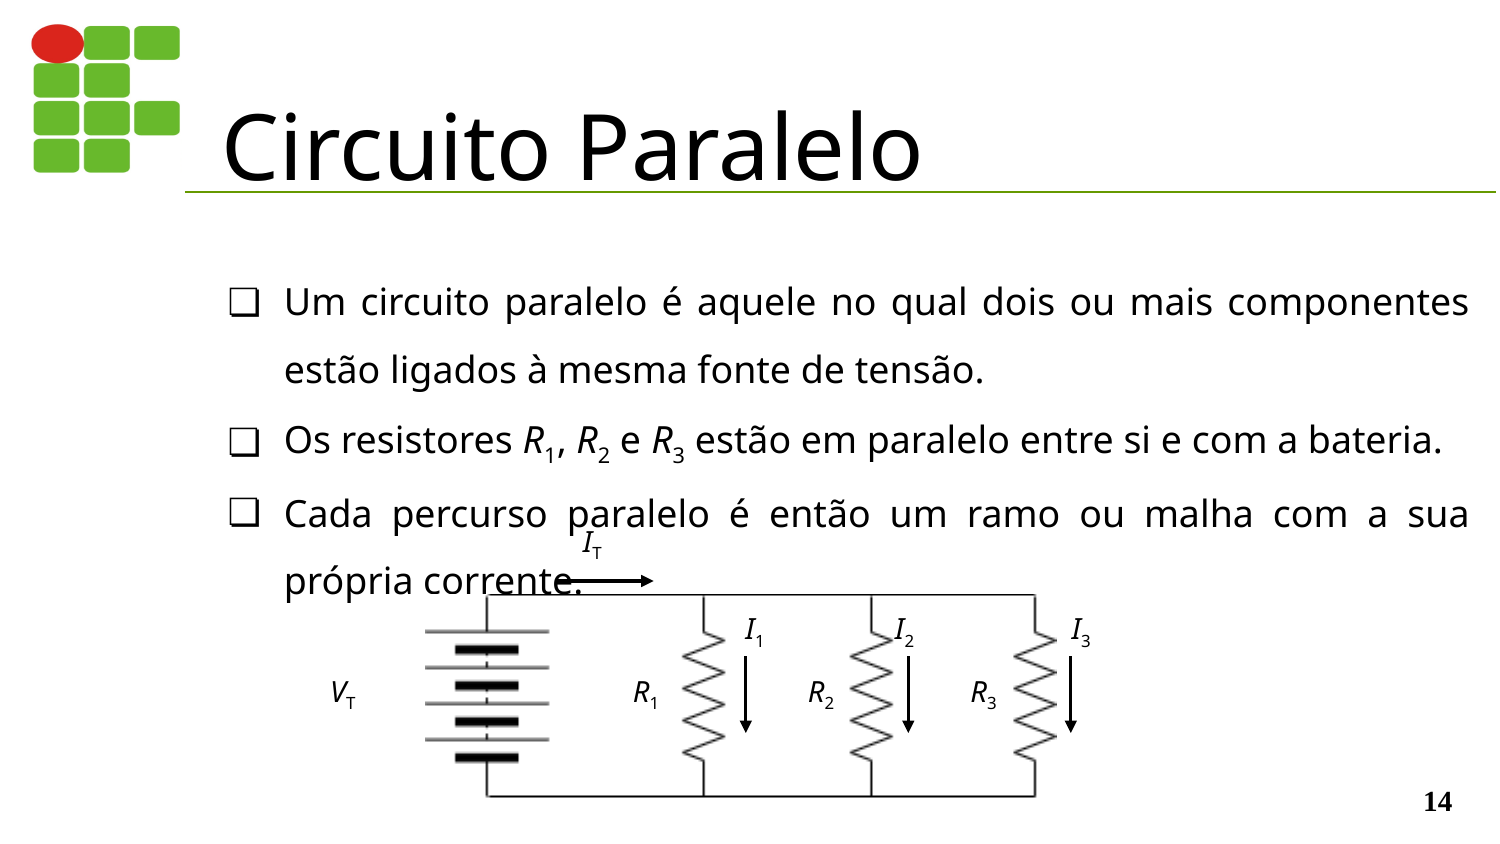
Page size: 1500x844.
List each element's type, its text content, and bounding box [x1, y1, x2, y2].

list Um circuito paralelo é aquele no qual dois ou mais componentes estão ligados à mesma fonte de tensão. Os resistores R1, R2 e R3 estão em paralelo entre si e com a bateria. Cada percurso paralelo é então um ramo ou malha com a sua própria corrente. [193, 248, 1486, 521]
picture [29, 23, 182, 174]
text_box VT [314, 658, 402, 718]
picture [425, 594, 1057, 800]
title Circuito Paralelo [206, 26, 1468, 207]
text_box I3 [1058, 595, 1144, 655]
text_box ‹#› [1155, 768, 1468, 825]
text_box IT [567, 508, 655, 568]
